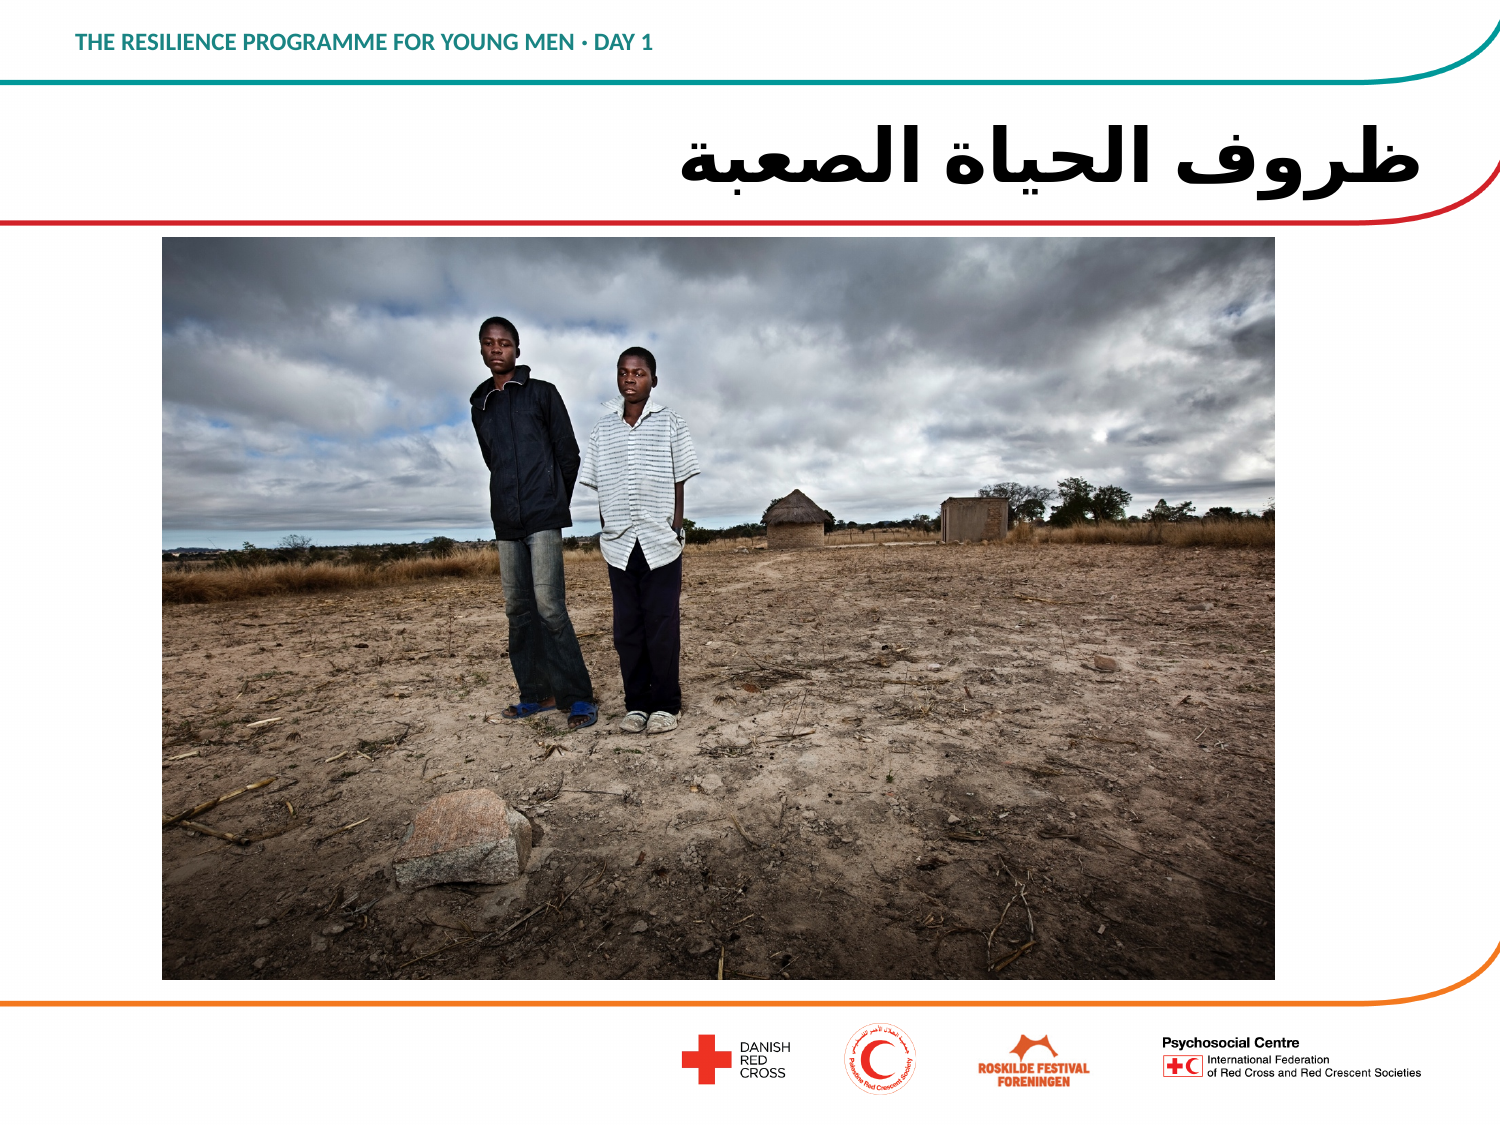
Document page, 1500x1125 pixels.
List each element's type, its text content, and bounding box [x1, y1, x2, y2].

picture [0, 0, 1500, 1125]
title ظروف الحياة الصعبة [75, 81, 1425, 224]
